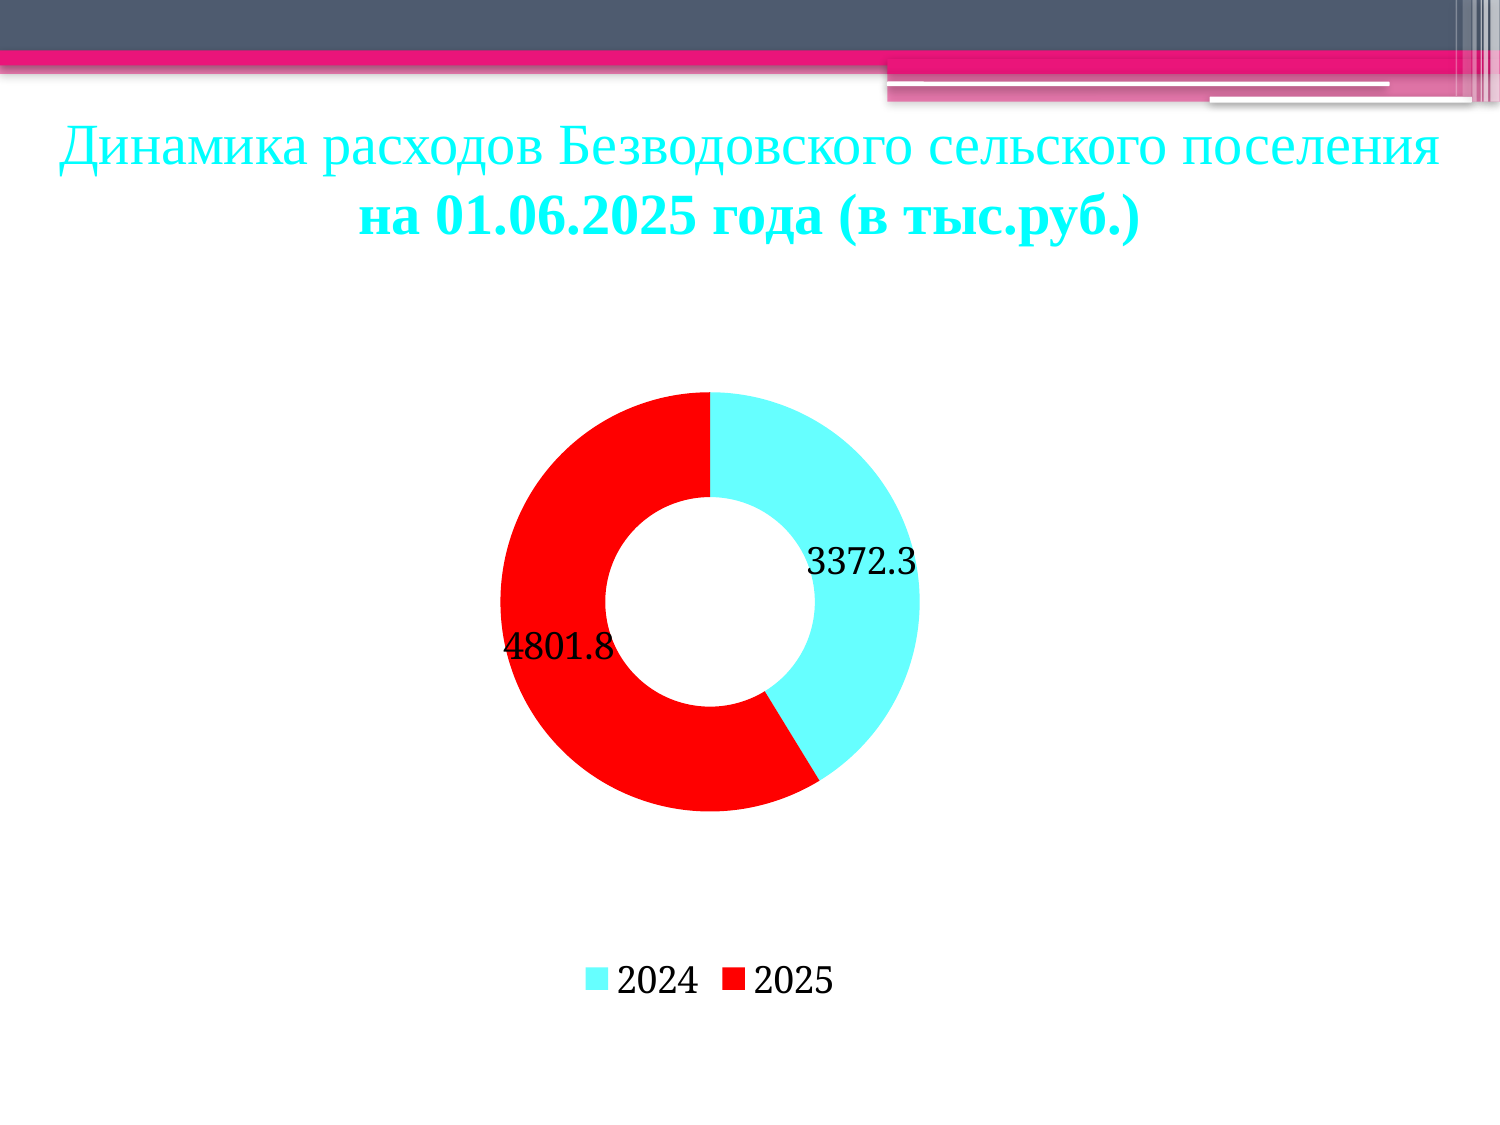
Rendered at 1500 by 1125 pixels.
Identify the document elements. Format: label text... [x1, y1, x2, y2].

chart [34, 269, 1386, 1013]
title Динамика расходов Безводовского сельского поселения на 01.06.2025 года (в тыс.руб.) [35, 70, 1465, 282]
